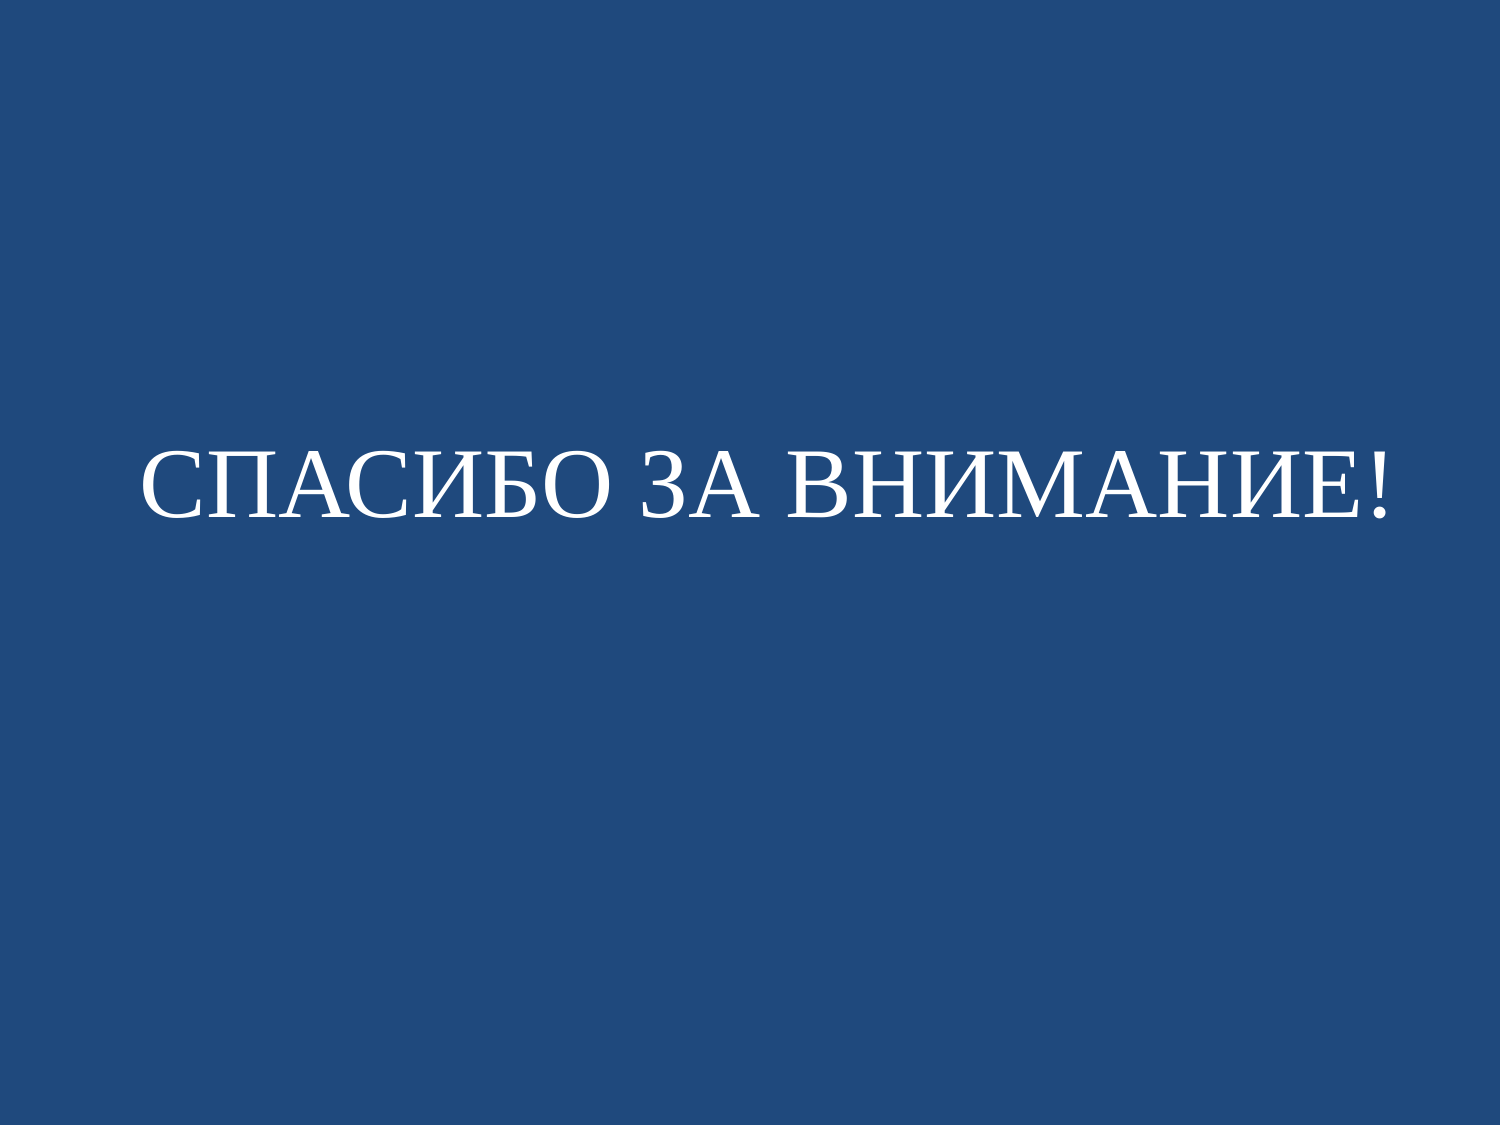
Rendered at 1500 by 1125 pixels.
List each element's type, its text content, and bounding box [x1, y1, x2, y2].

list СПАСИБО ЗА ВНИМАНИЕ! [93, 410, 1444, 957]
